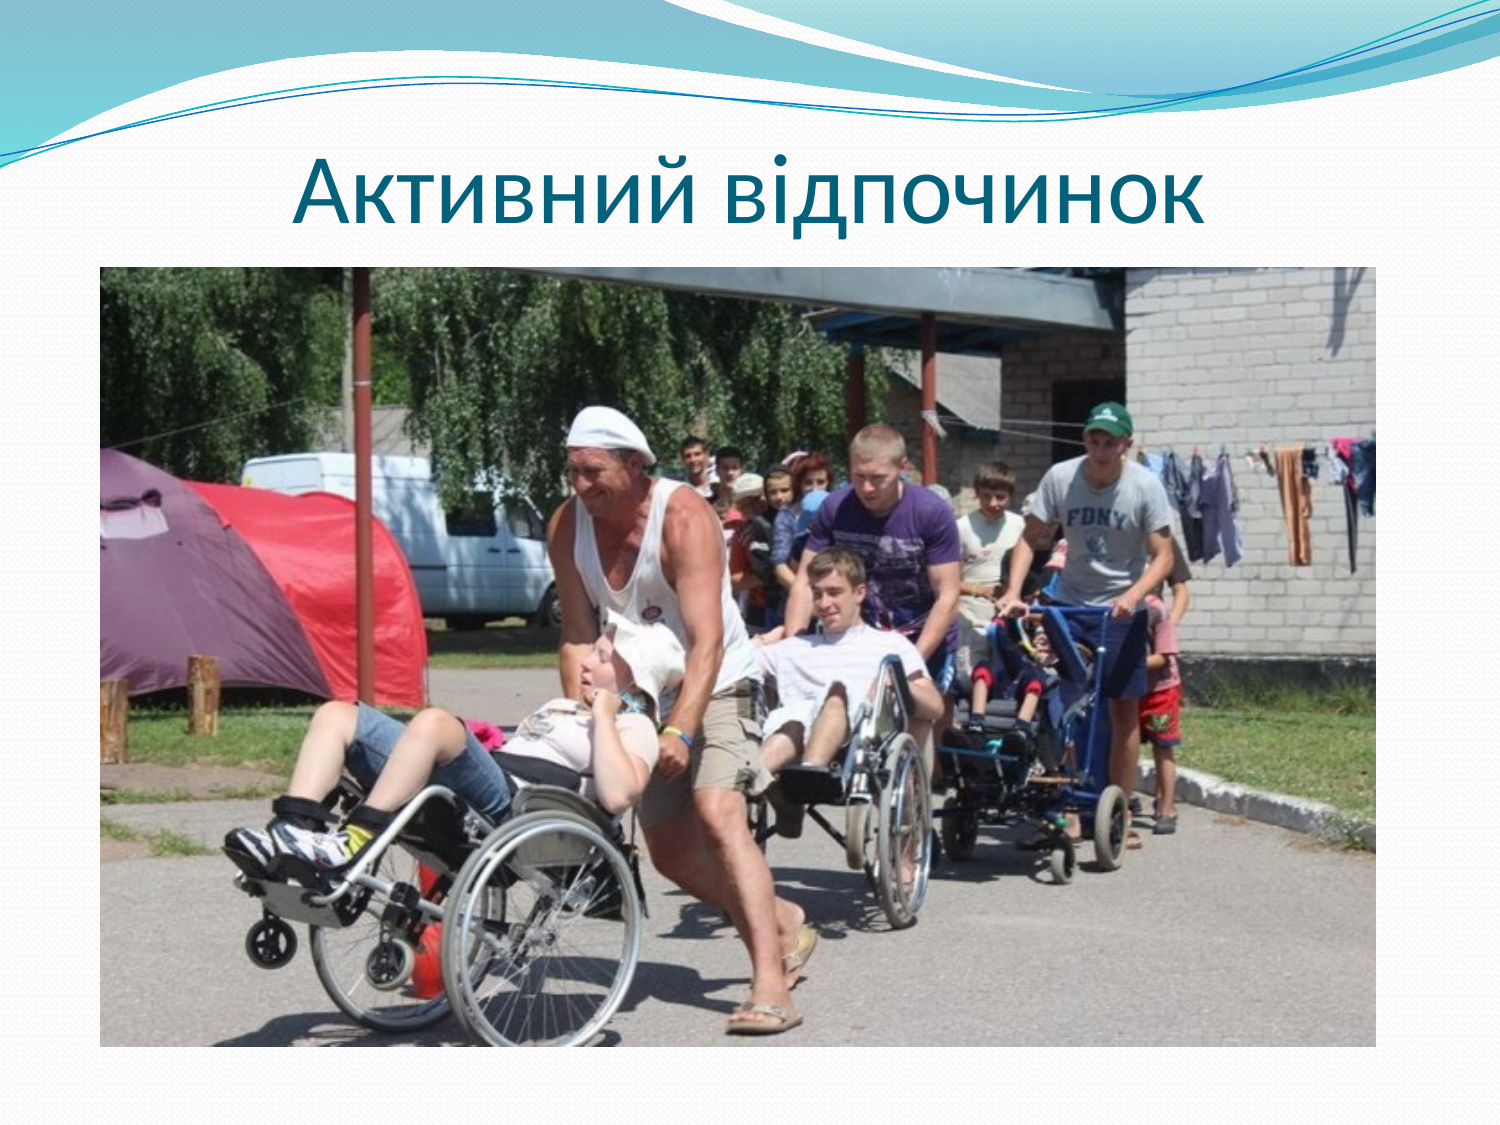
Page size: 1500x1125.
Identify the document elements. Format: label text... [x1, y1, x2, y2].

picture [100, 266, 1377, 1048]
title Активний відпочинок [75, 115, 1425, 244]
